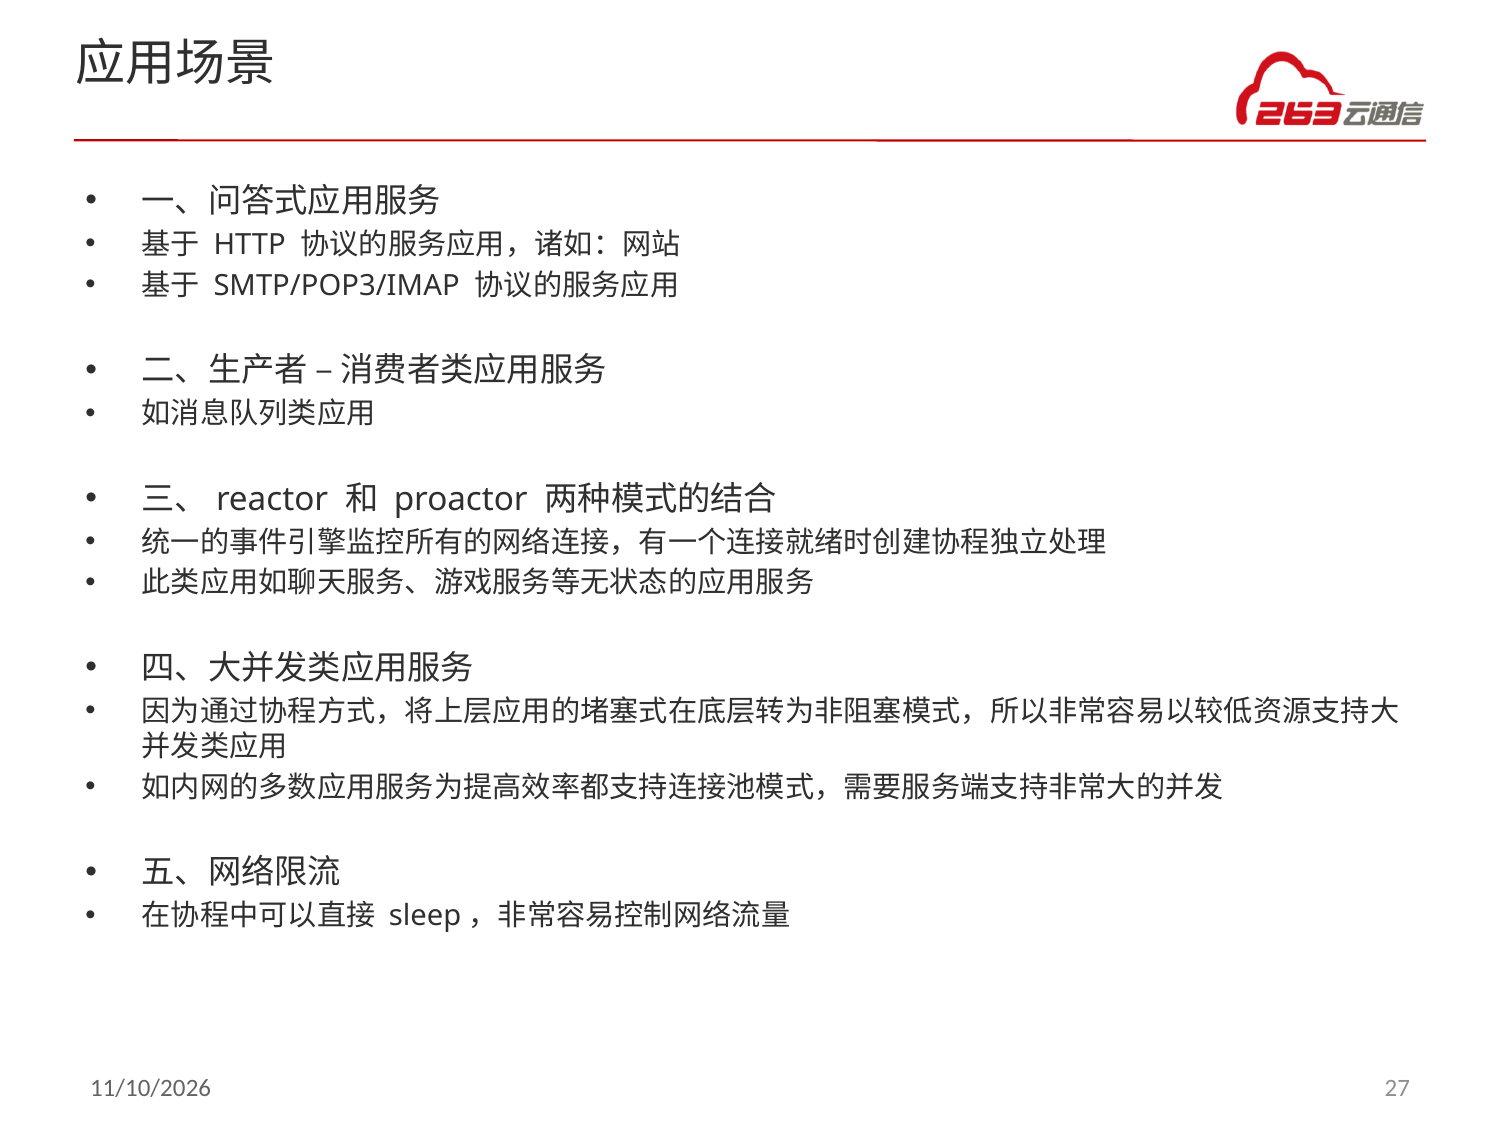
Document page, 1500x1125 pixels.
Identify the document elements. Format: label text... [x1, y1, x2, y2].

list 一、问答式应用服务 基于 HTTP 协议的服务应用，诸如：网站 基于 SMTP/POP3/IMAP 协议的服务应用 二、生产者 – 消费者类应用服务 如消息队列类应用 三、reactor 和 proactor 两种模式的结合 统一的事件引擎监控所有的网络连接，有一个连接就绪时创建协程独立处理 此类应用如聊天服务、游戏服务等无状态的应用服务 四、大并发类应用服务 因为通过协程方式，将上层应用的堵塞式在底层转为非阻塞模式，所以非常容易以较低资源支持大并发类应用 如内网的多数应用服务为提高效率都支持连接池模式，需要服务端支持非常大的并发 五、网络限流 在协程中可以直接 sleep，非常容易控制网络流量 [70, 171, 1421, 1016]
picture [1230, 37, 1430, 141]
title 应用场景 [75, 30, 1235, 136]
